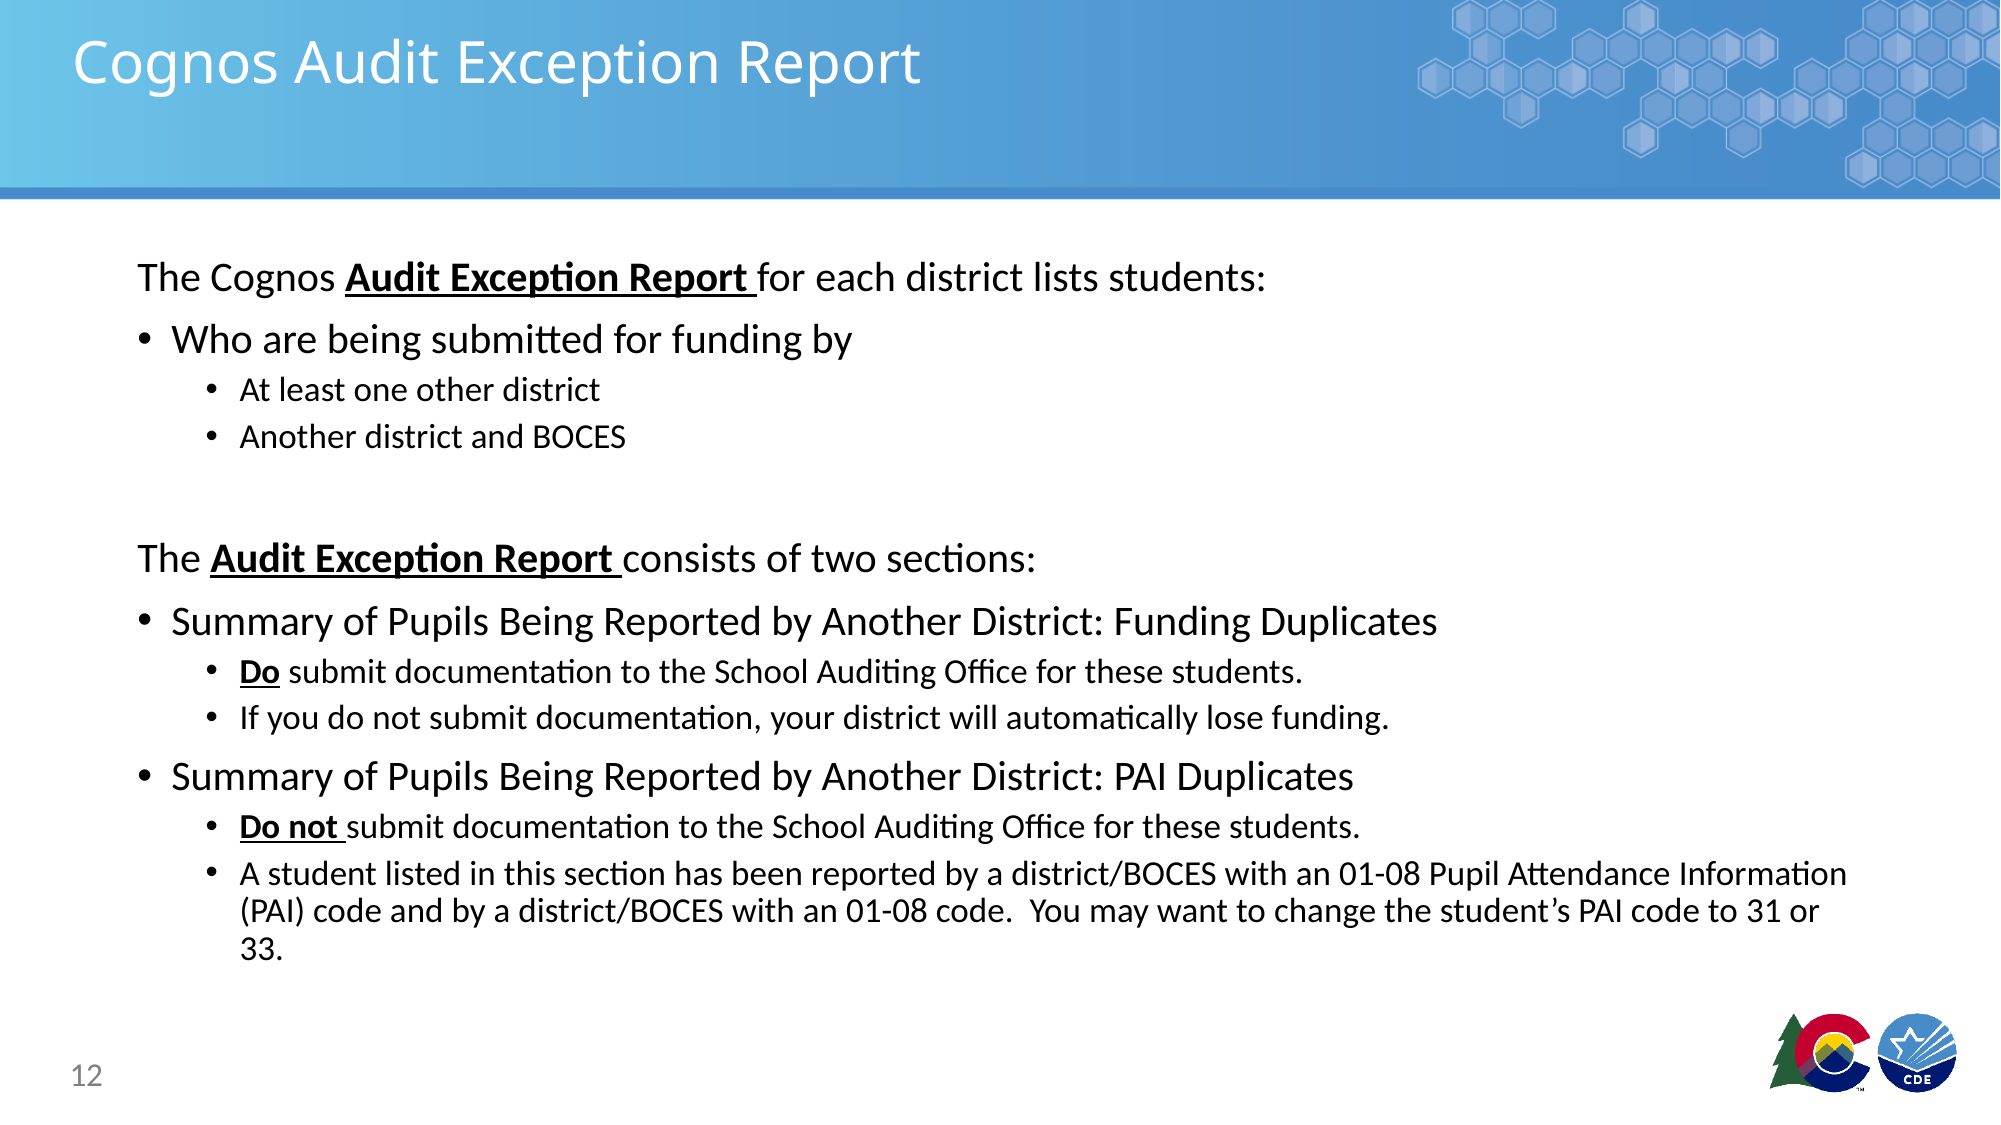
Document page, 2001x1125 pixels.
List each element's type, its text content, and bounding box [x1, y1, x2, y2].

list The Cognos Audit Exception Report for each district lists students: Who are being submitted for funding by At least one other district Another district and BOCES The Audit Exception Report consists of two sections: Summary of Pupils Being Reported by Another District: Funding Duplicates Do submit documentation to the School Auditing Office for these students. If you do not submit documentation, your district will automatically lose funding. Summary of Pupils Being Reported by Another District: PAI Duplicates Do not submit documentation to the School Auditing Office for these students. A student listed in this section has been reported by a district/BOCES with an 01-08 Pupil Attendance Information (PAI) code and by a district/BOCES with an 01-08 code. You may want to change the student’s PAI code to 31 or 33. [137, 254, 1863, 969]
picture [0, 0, 2000, 200]
slide_number 12 [54, 1042, 505, 1103]
title Cognos Audit Exception Report [72, 33, 1396, 182]
picture [1768, 1012, 1957, 1093]
